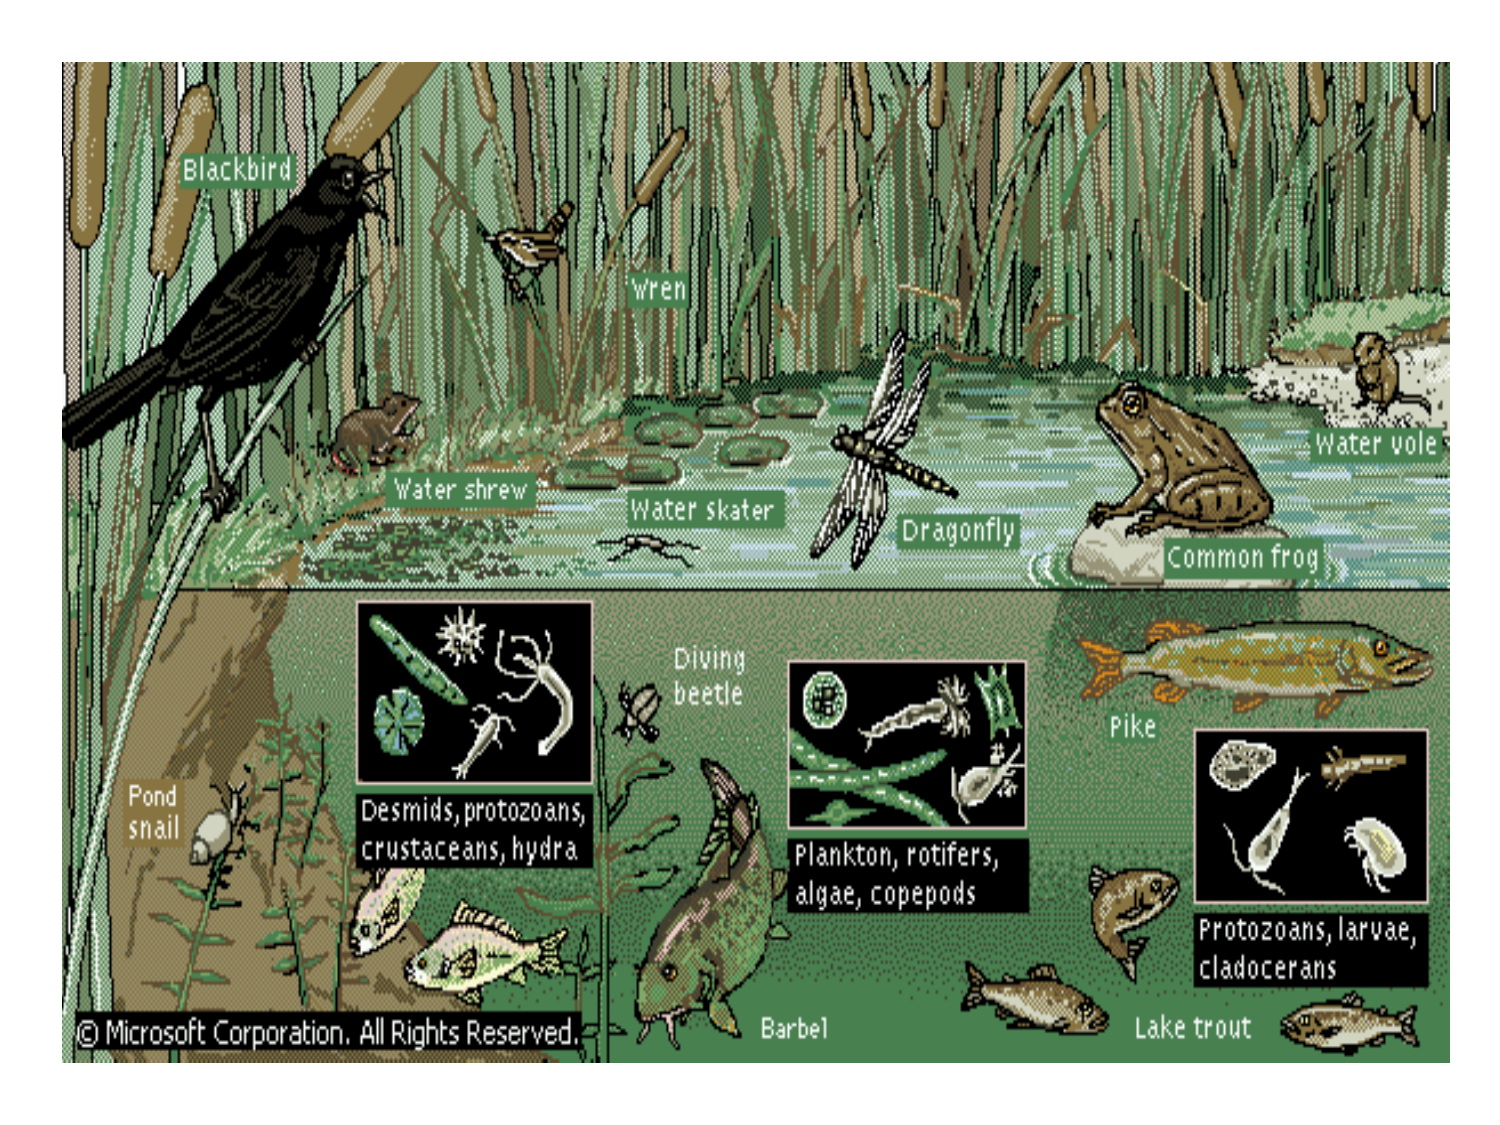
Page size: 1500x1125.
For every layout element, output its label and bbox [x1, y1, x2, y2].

picture [62, 62, 1451, 1063]
